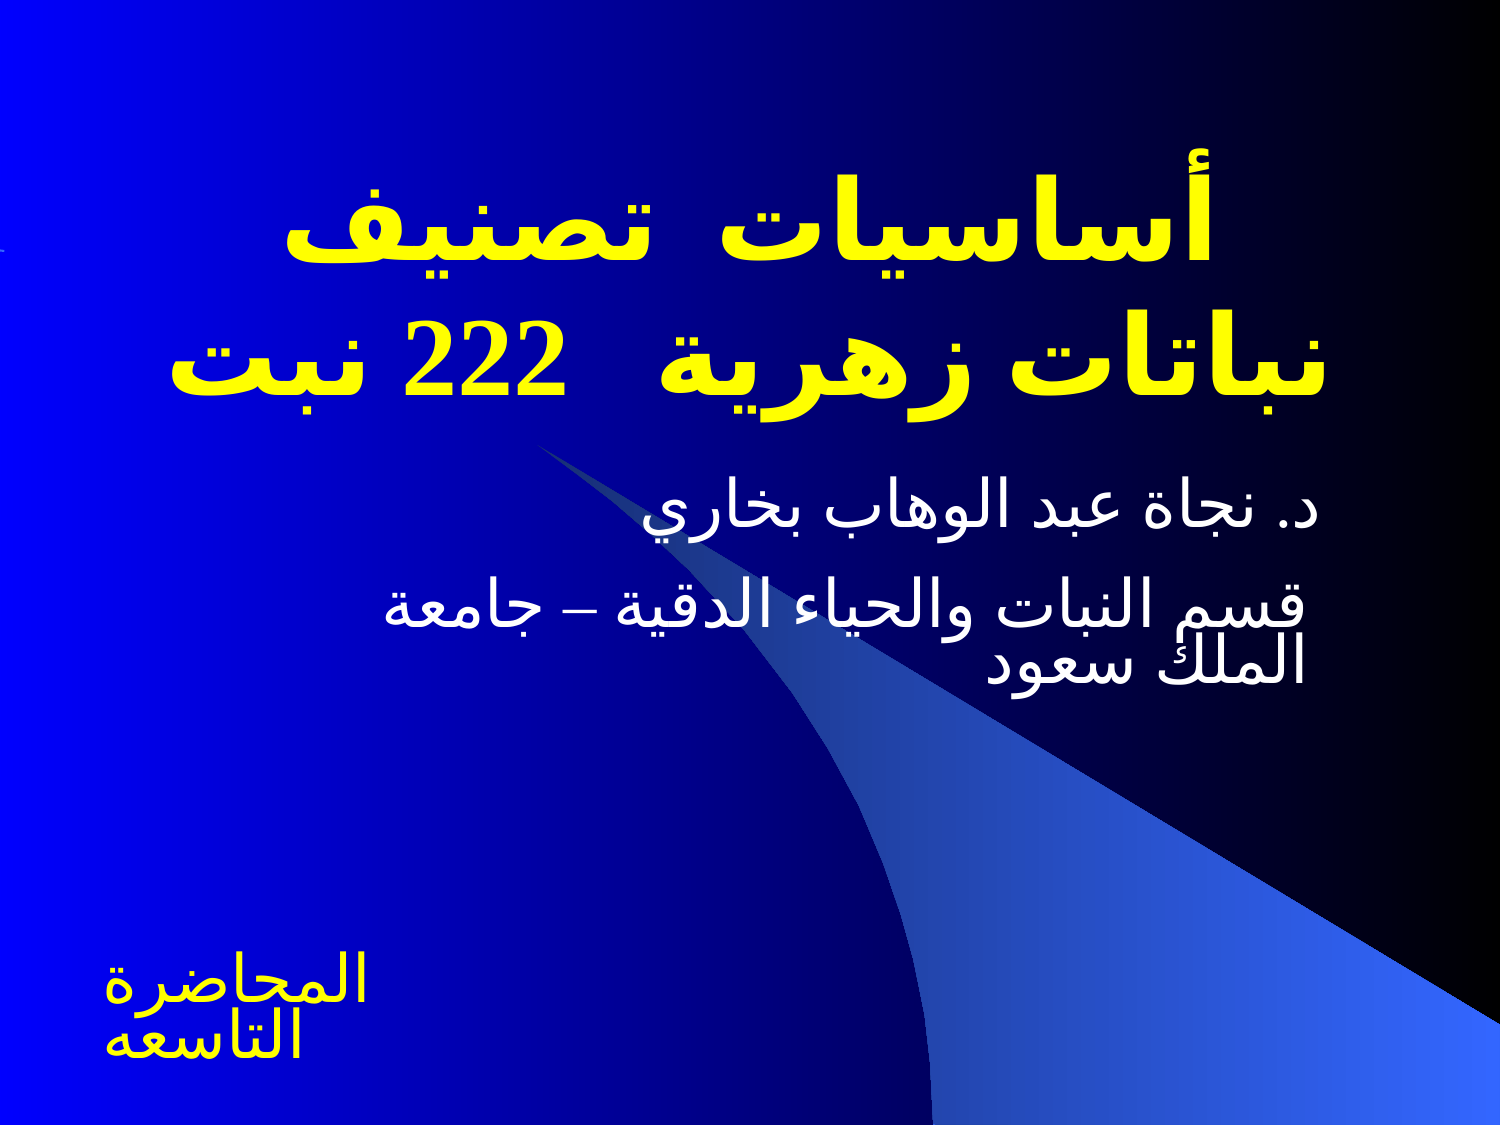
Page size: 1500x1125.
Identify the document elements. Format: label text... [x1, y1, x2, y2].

text_box قسم النبات والحياء الدقية – جامعة الملك سعود [274, 574, 1325, 650]
subtitle د. نجاة عبد الوهاب بخاري [412, 474, 1338, 551]
text_box المحاضرة التاسعه [87, 949, 513, 1025]
title أساسيات تصنيف نباتات زهرية 222 نبت [124, 112, 1376, 426]
